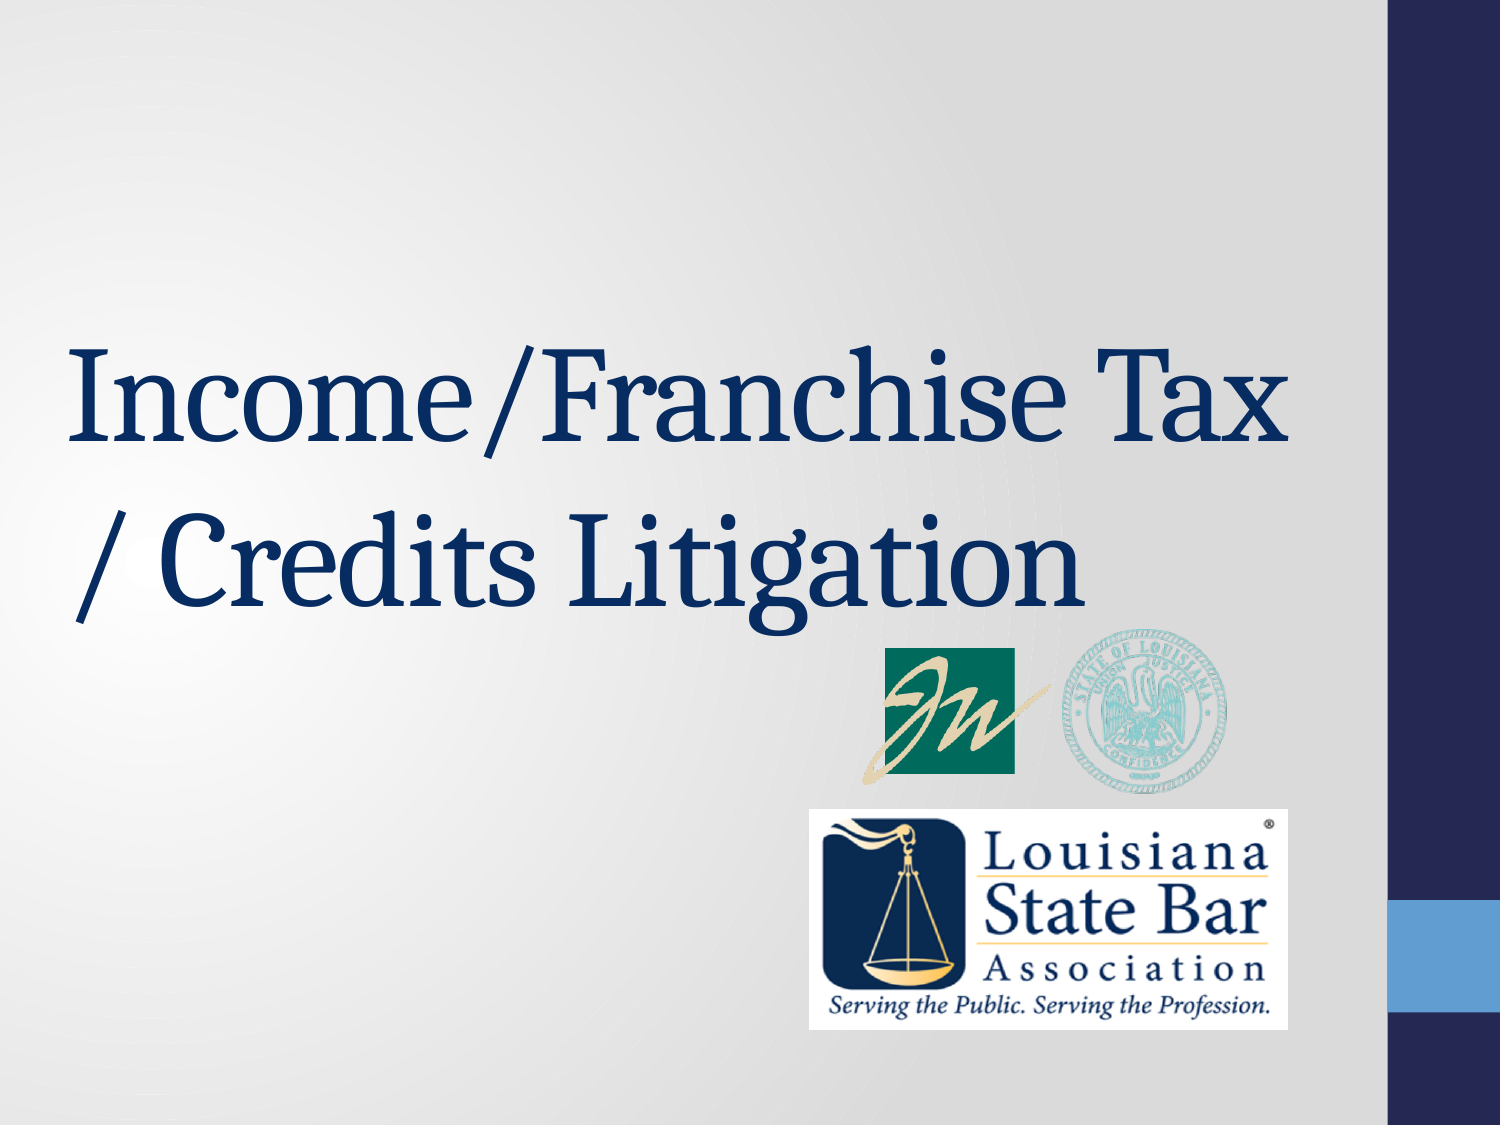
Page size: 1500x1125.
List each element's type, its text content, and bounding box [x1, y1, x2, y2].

picture [1061, 628, 1229, 796]
title Income/Franchise Tax / Credits Litigation [50, 399, 1325, 642]
picture [808, 598, 1289, 1031]
